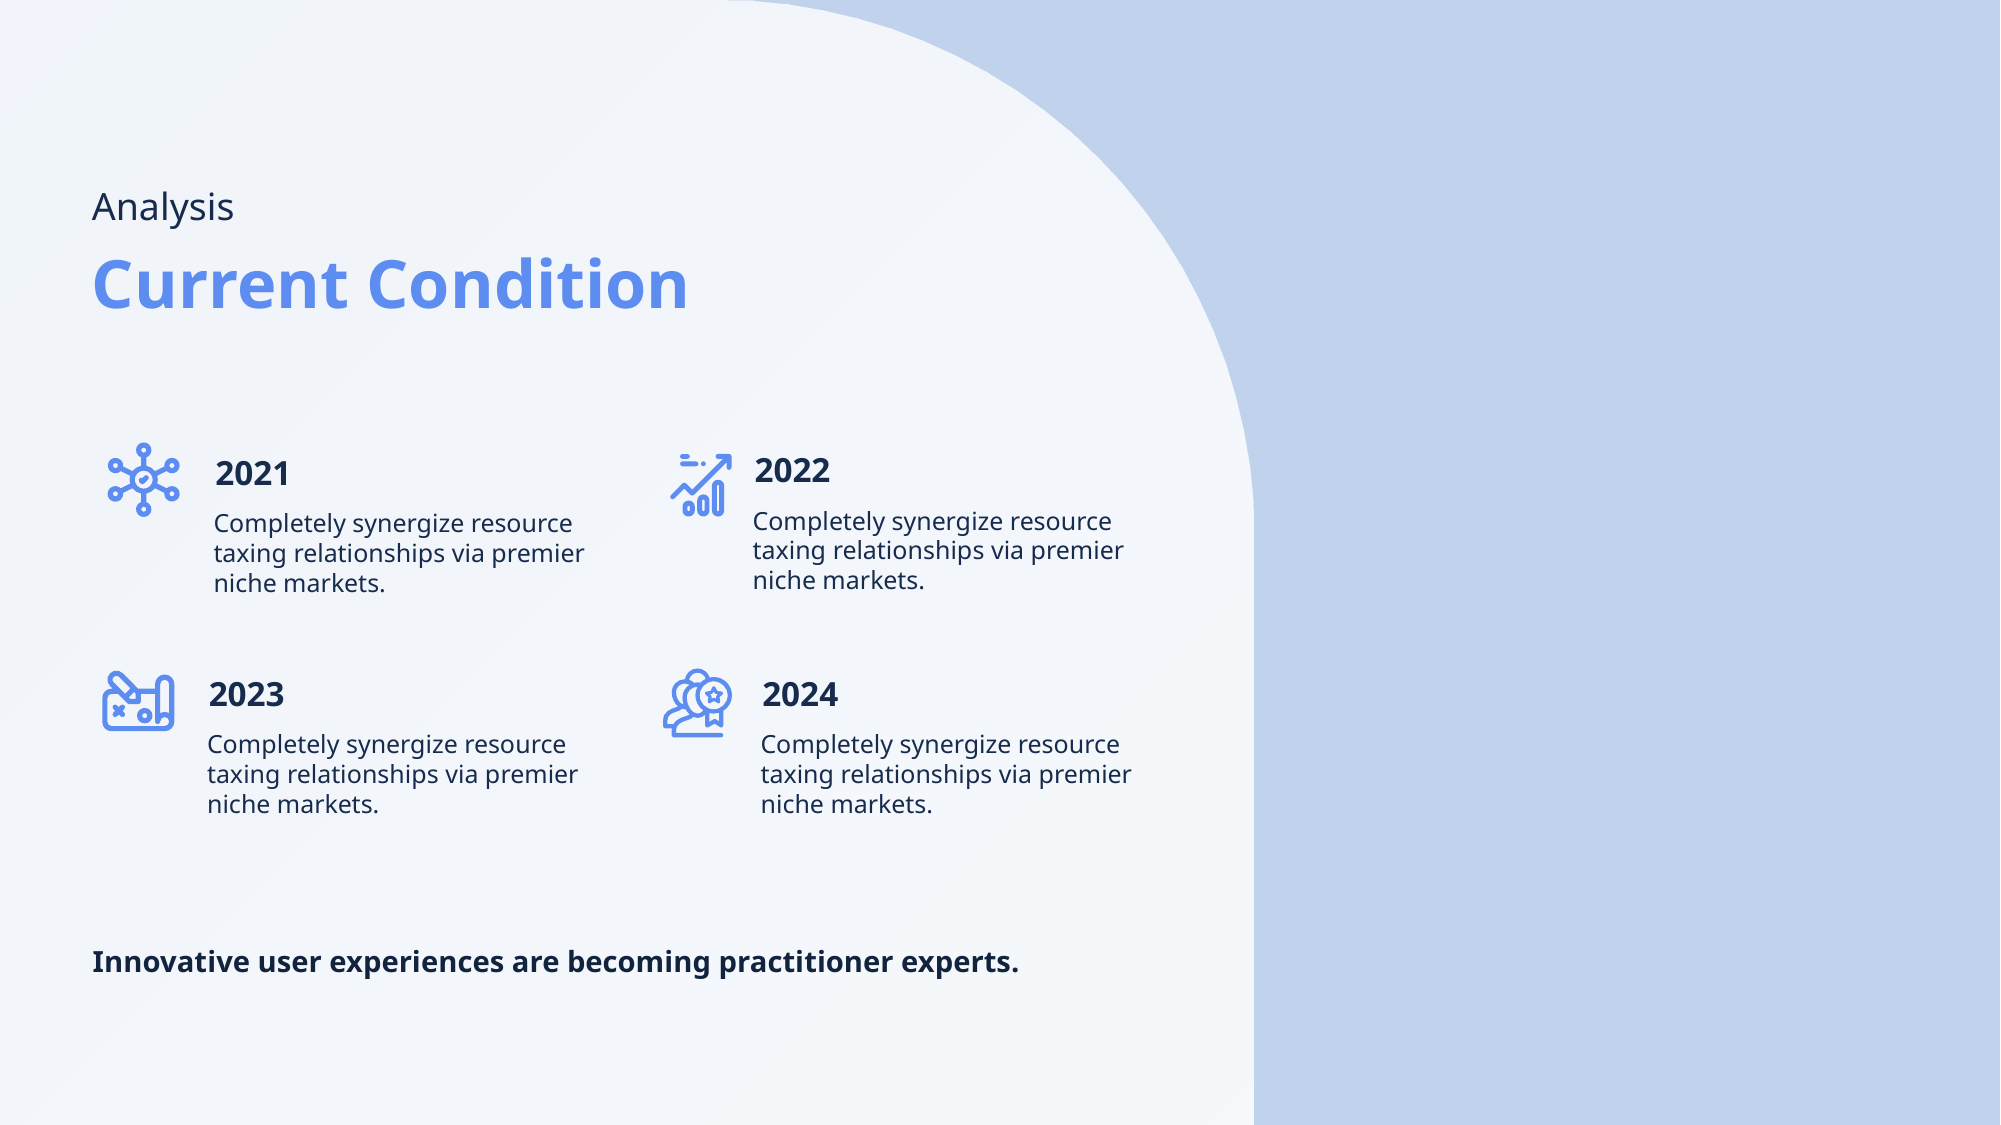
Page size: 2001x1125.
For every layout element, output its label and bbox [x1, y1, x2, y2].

text_box [102, 670, 175, 732]
text_box [107, 442, 180, 517]
text_box [670, 453, 732, 517]
text_box [663, 668, 732, 738]
picture [0, 0, 2000, 1125]
